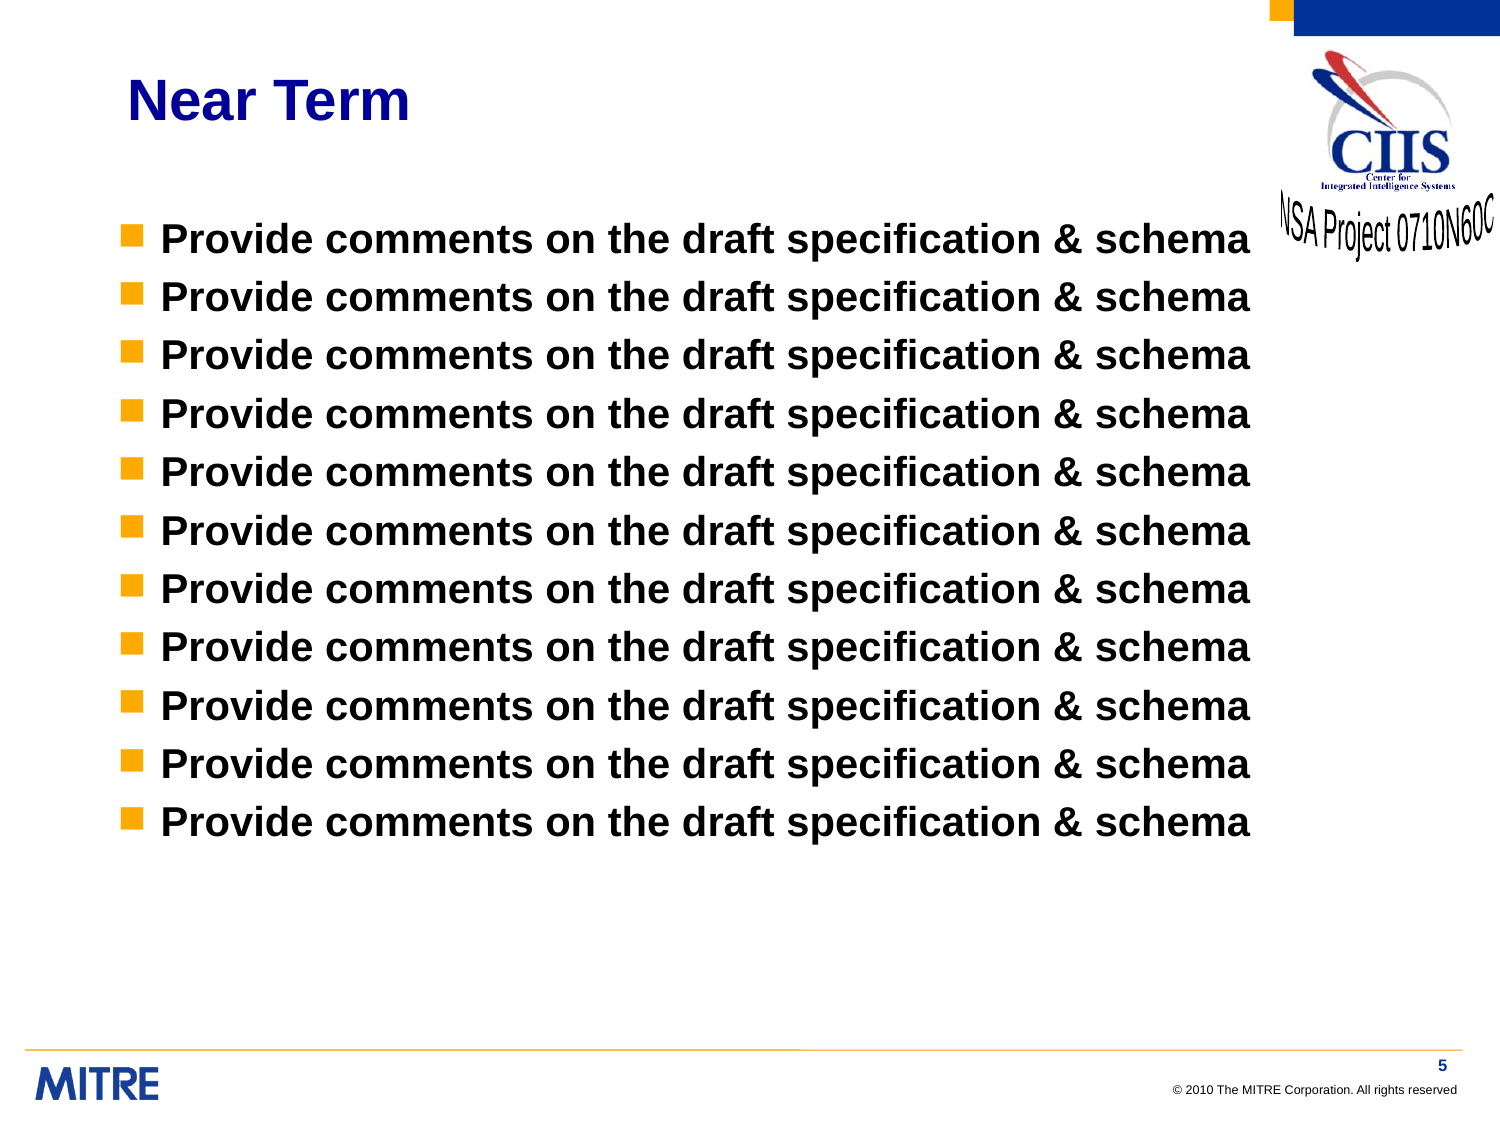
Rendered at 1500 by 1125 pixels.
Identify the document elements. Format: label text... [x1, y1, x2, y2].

title Near Term [112, 62, 1288, 151]
picture [30, 1064, 163, 1106]
picture [1306, 49, 1457, 192]
list Provide comments on the draft specification & schema Provide comments on the draft specification & schema Provide comments on the draft specification & schema Provide comments on the draft specification & schema Provide comments on the draft specification & schema Provide comments on the draft specification & schema Provide comments on the draft specification & schema Provide comments on the draft specification & schema Provide comments on the draft specification & schema Provide comments on the draft specification & schema Provide comments on the draft specification & schema [108, 212, 1371, 1002]
slide_number 5 [1374, 1049, 1463, 1076]
